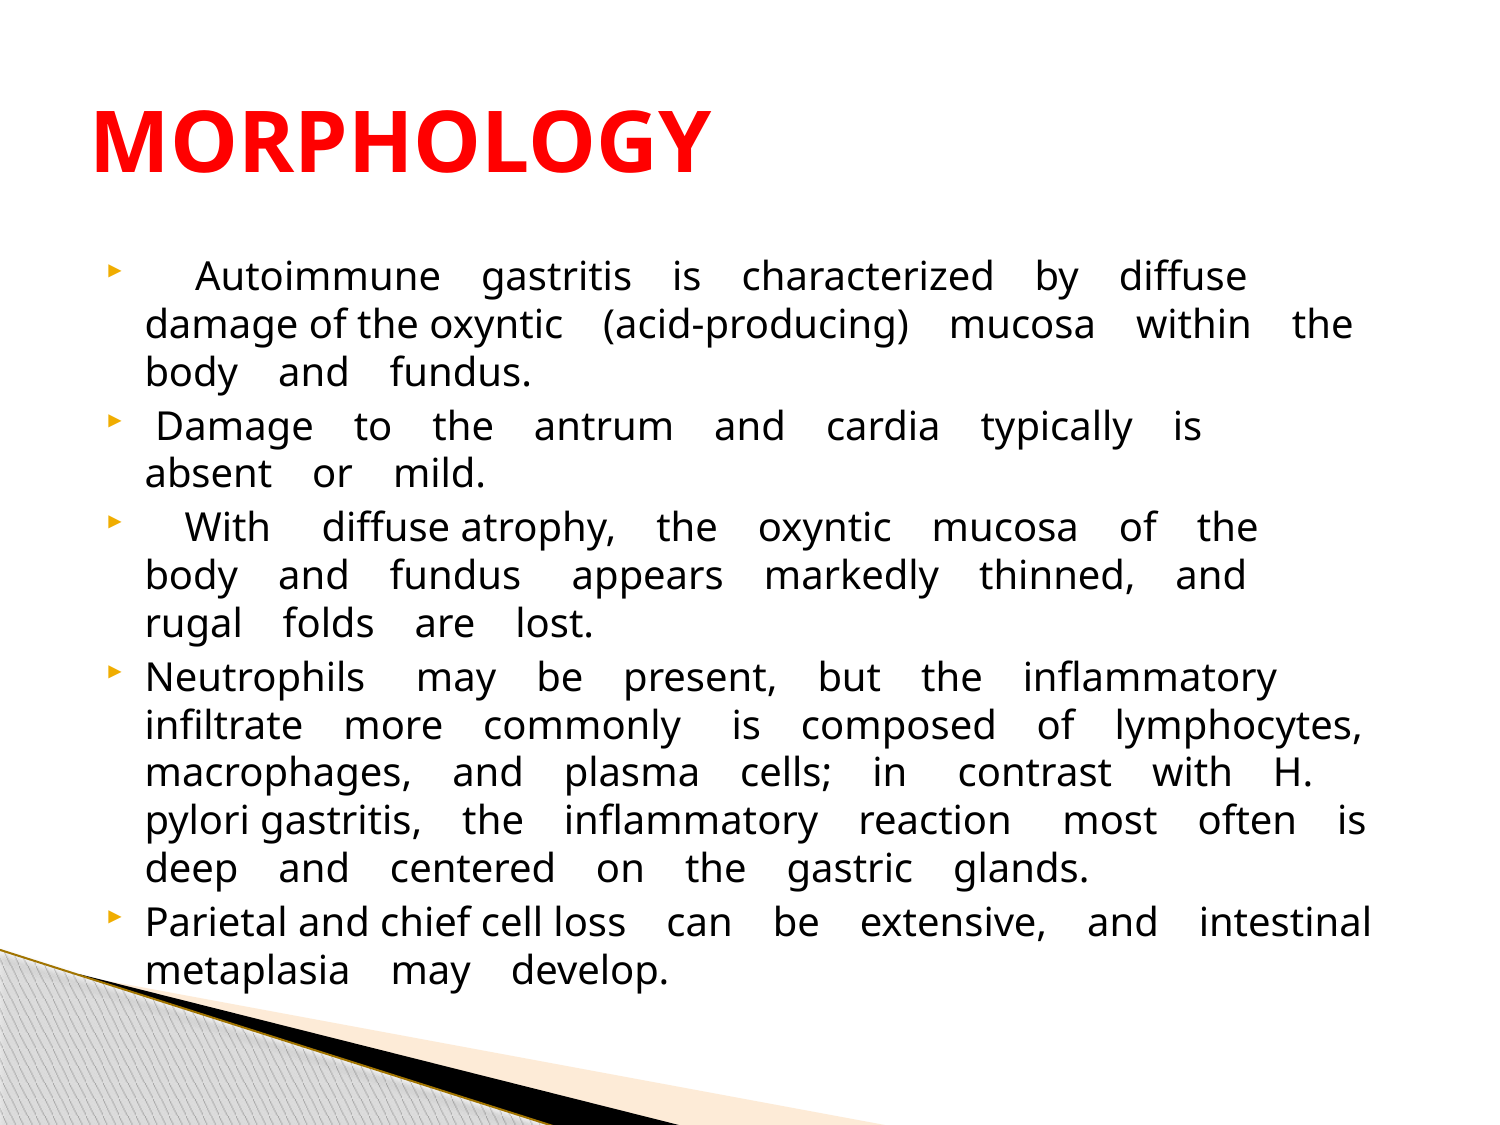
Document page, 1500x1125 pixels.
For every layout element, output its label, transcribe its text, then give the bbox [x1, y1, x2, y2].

title MORPHOLOGY [75, 45, 1425, 233]
list Autoimmune gastritis is characterized by diffuse damage of the oxyntic (acid-producing) mucosa within the body and fundus. Damage to the antrum and cardia typically is absent or mild. With diffuse atrophy, the oxyntic mucosa of the body and fundus appears markedly thinned, and rugal folds are lost. Neutrophils may be present, but the inflammatory infiltrate more commonly is composed of lymphocytes, macrophages, and plasma cells; in contrast with H. pylori gastritis, the inflammatory reaction most often is deep and centered on the gastric glands. Parietal and chief cell loss can be extensive, and intestinal metaplasia may develop. [75, 243, 1425, 1050]
